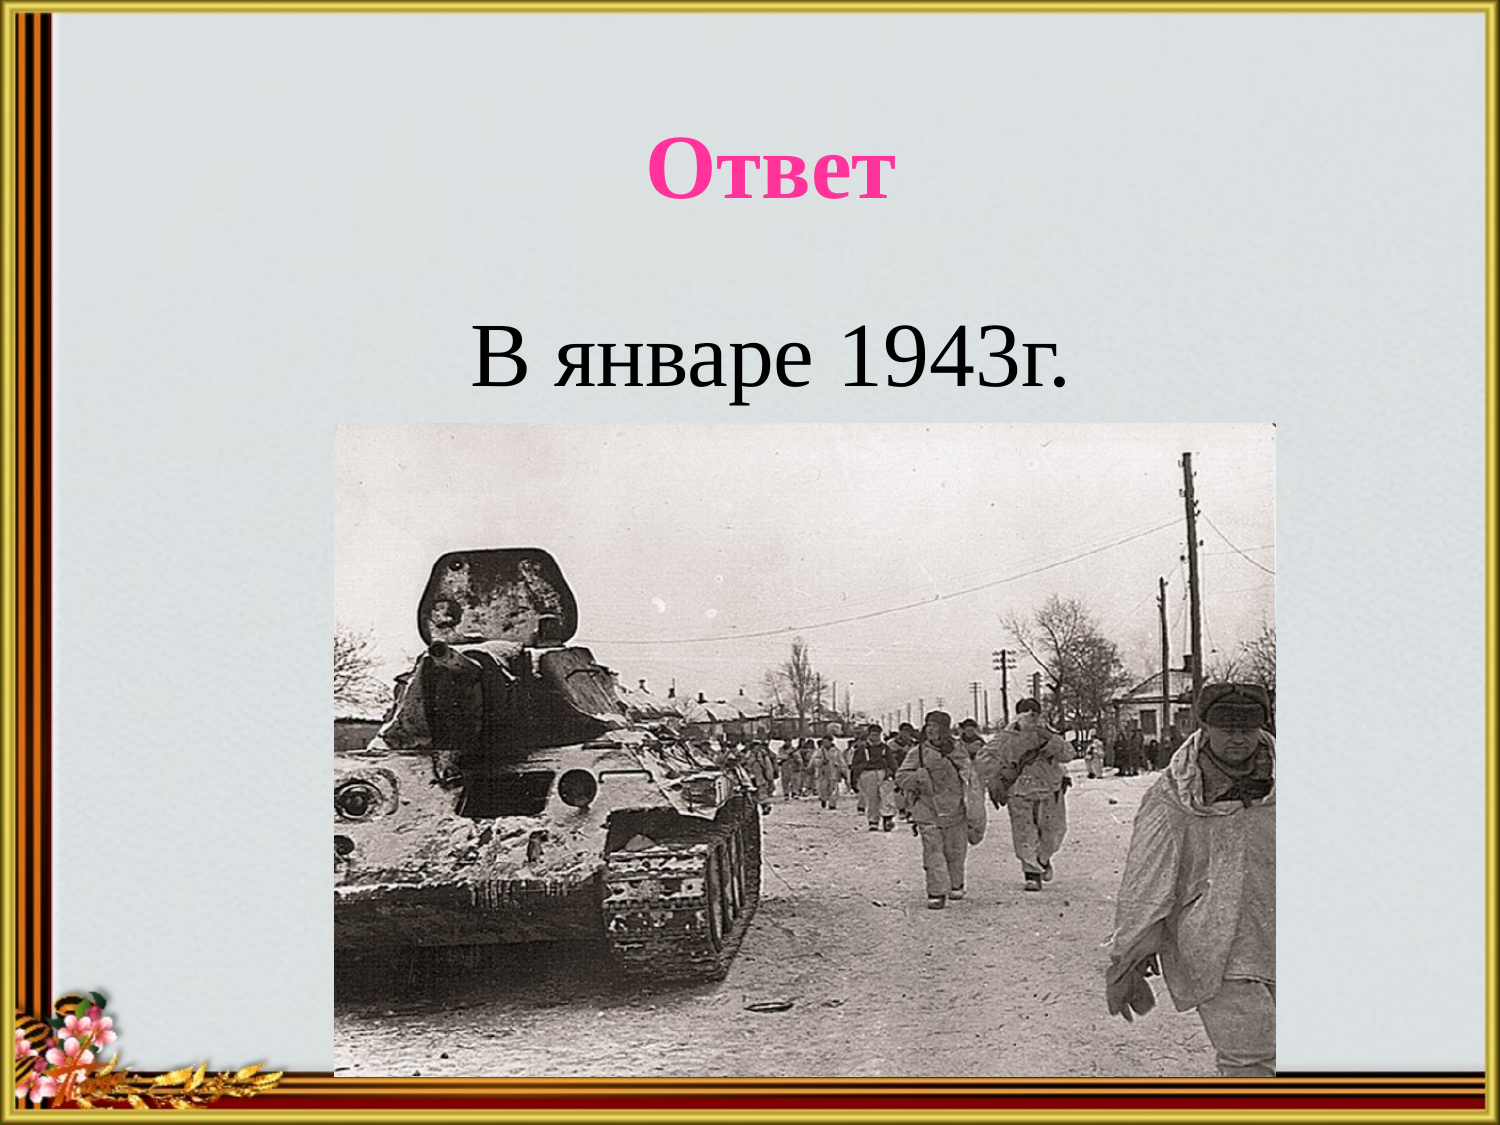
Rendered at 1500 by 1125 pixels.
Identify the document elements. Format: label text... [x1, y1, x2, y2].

picture [0, 0, 1500, 1125]
title Ответ [82, 59, 1460, 278]
list В январе 1943г. [82, 299, 1460, 1014]
